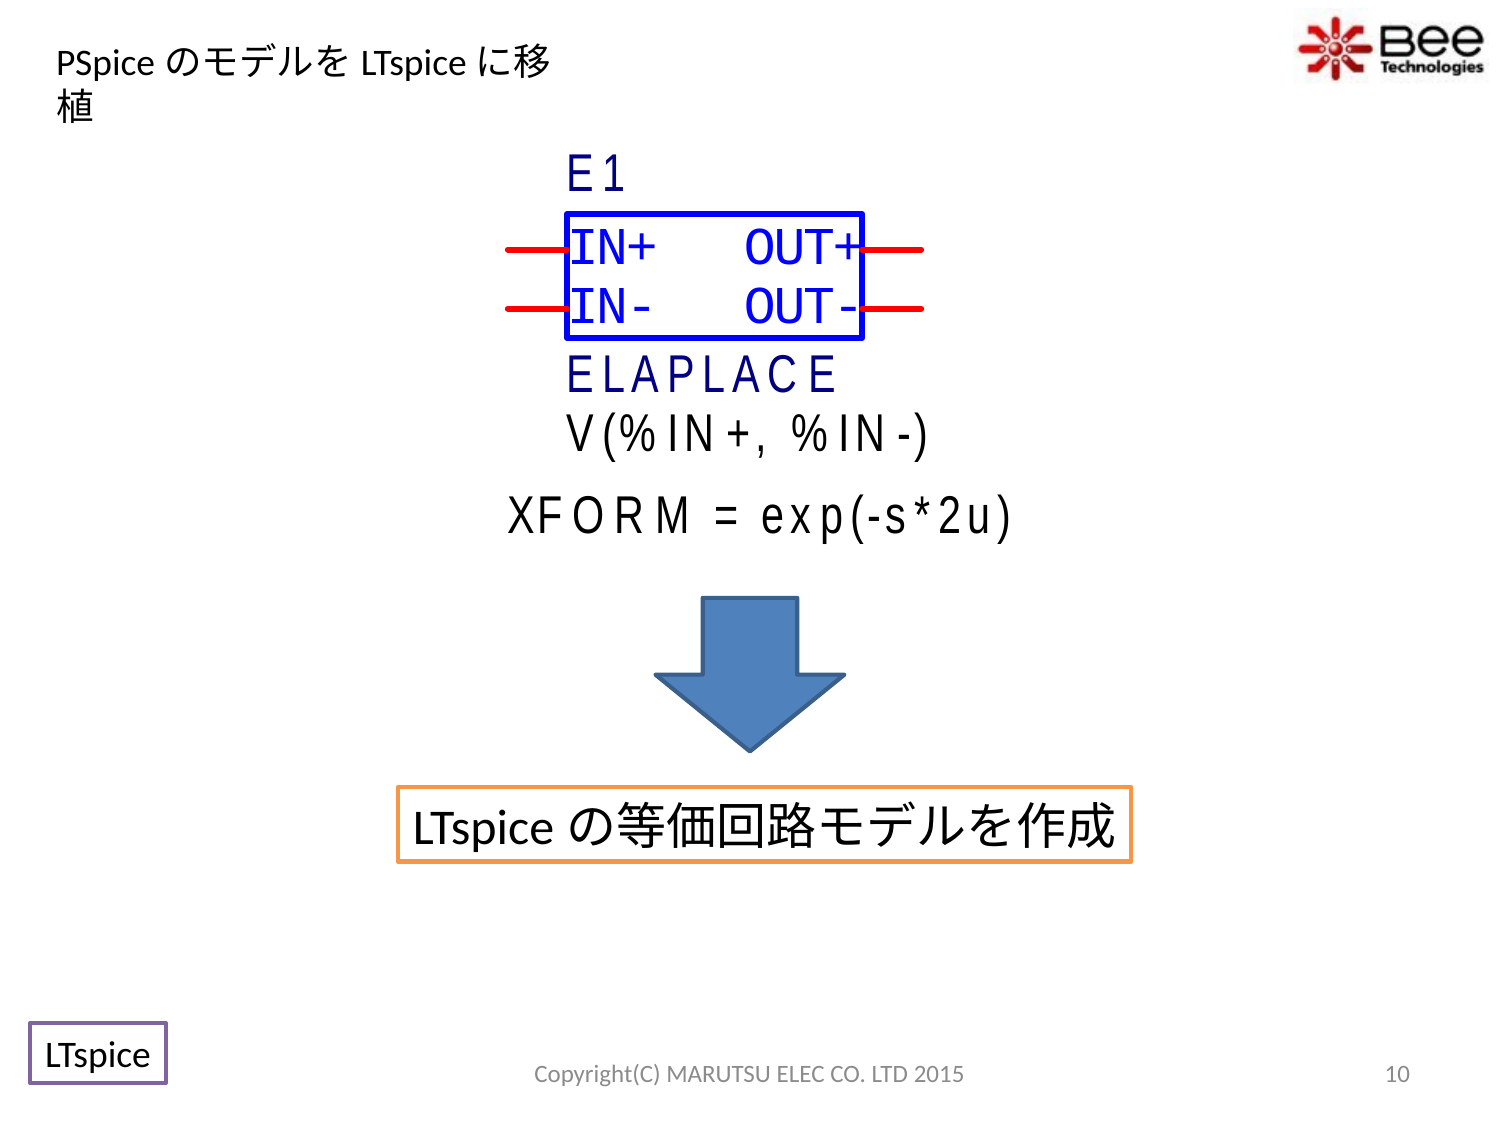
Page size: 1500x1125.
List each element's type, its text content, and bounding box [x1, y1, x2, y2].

picture [478, 136, 1022, 563]
picture [1293, 8, 1489, 91]
text_box PSpiceのモデルをLTspiceに移植 [41, 30, 597, 136]
slide_number 10 [1074, 1042, 1425, 1103]
footer Copyright(C) MARUTSU ELEC CO. LTD 2015 [512, 1042, 988, 1103]
text_box LTspice [28, 1021, 168, 1085]
text_box [653, 595, 847, 754]
text_box LTspiceの等価回路モデルを作成 [396, 785, 1133, 864]
